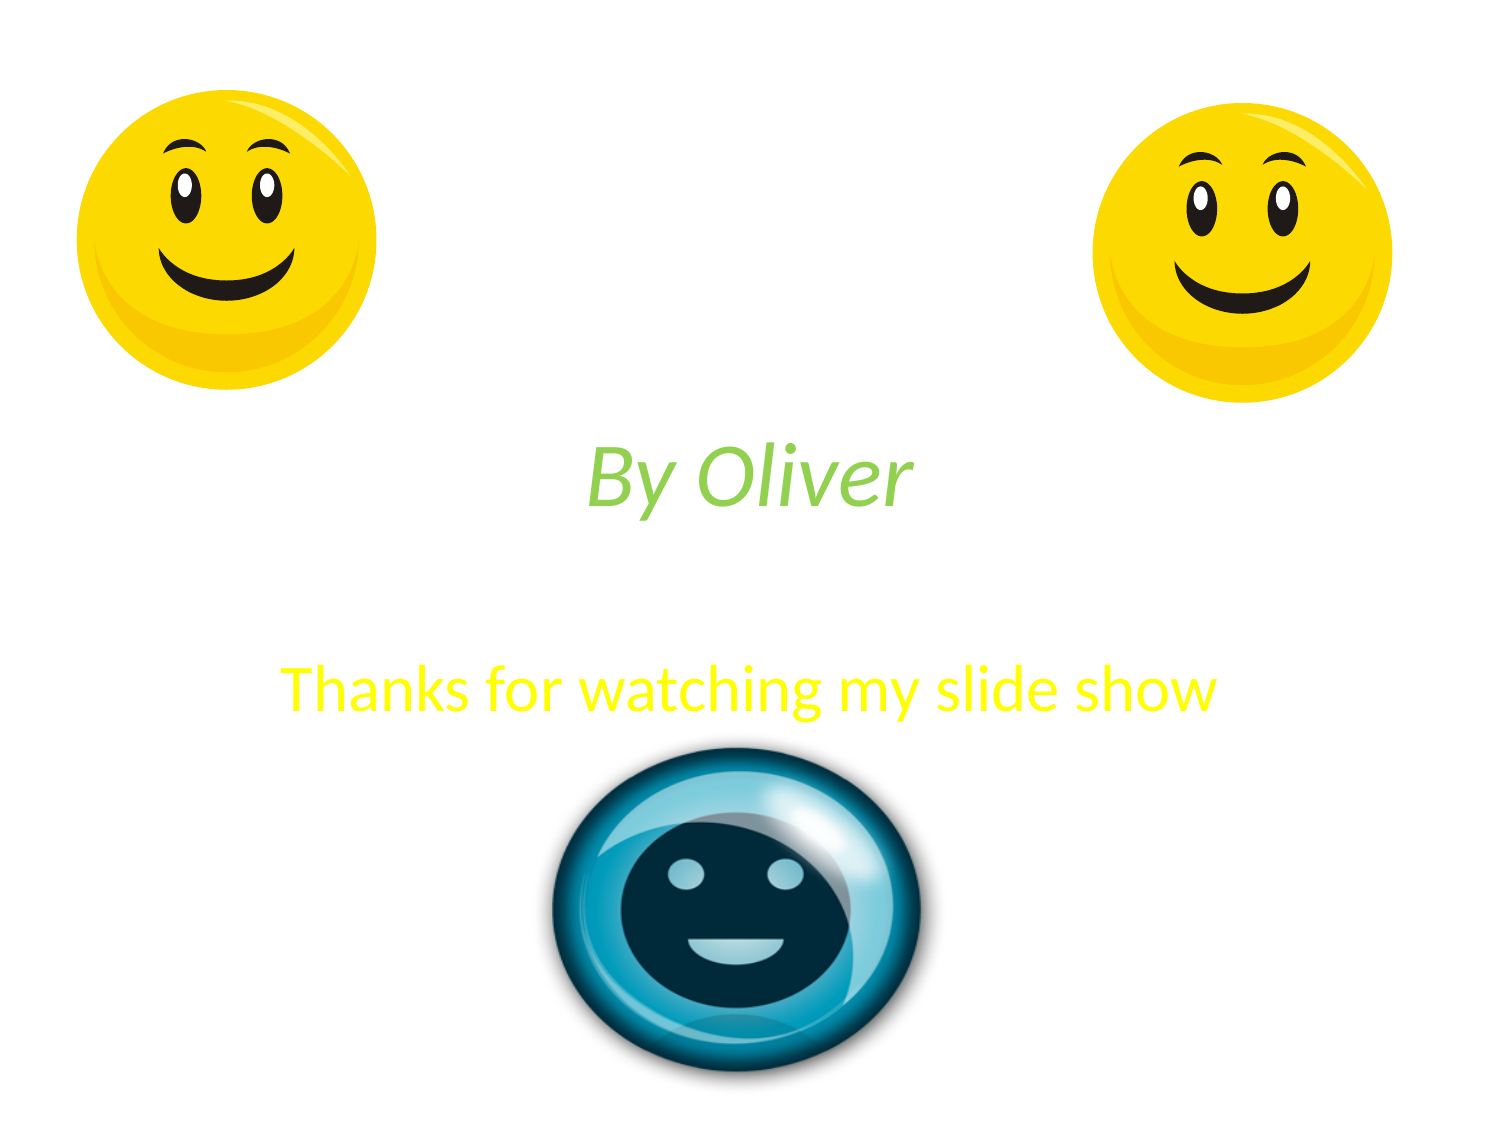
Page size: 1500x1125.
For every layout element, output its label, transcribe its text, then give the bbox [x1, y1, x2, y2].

picture [1092, 102, 1393, 404]
picture [76, 89, 377, 391]
picture [525, 727, 950, 1107]
subtitle Thanks for watching my slide show [225, 637, 1275, 925]
title By Oliver [112, 349, 1388, 591]
